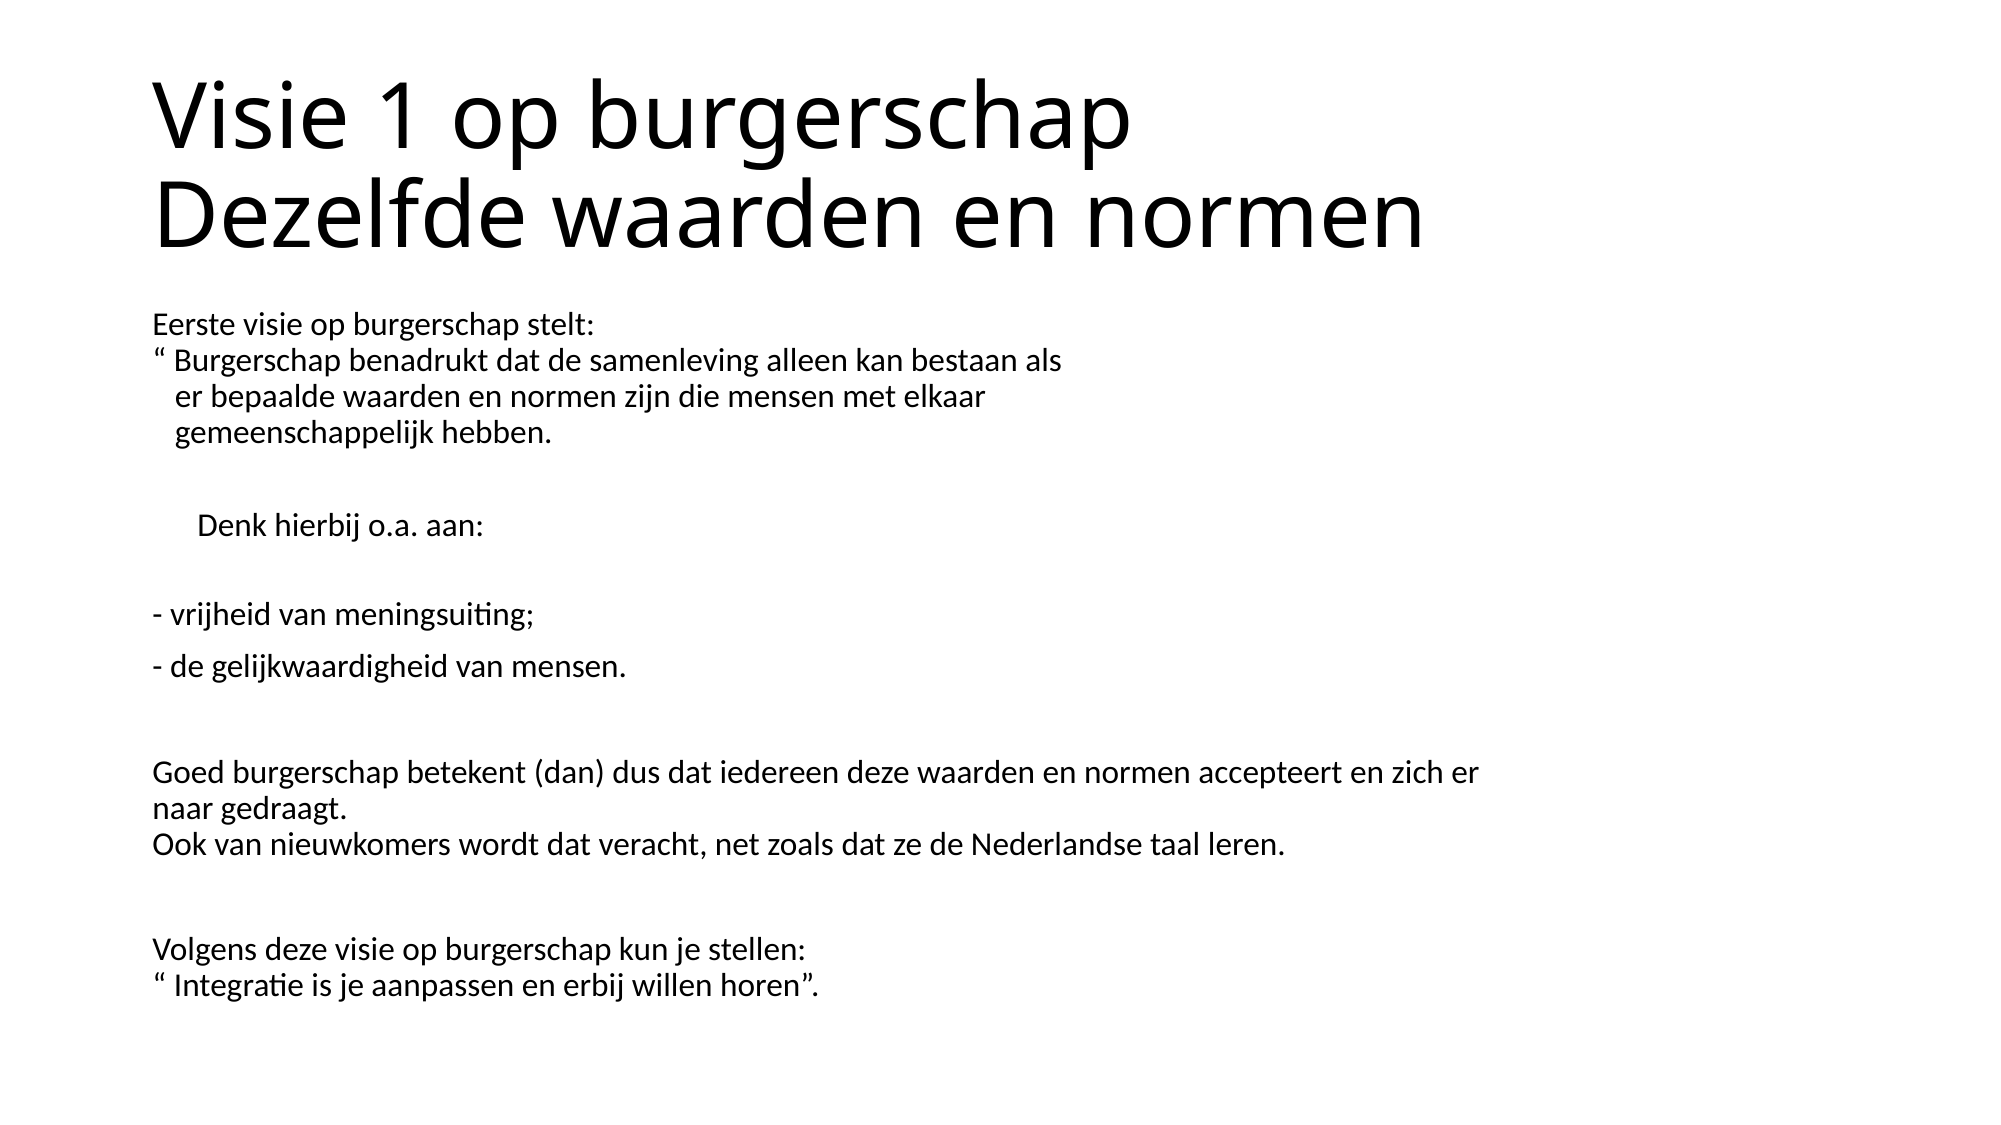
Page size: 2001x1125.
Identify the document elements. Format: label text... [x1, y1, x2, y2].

list Eerste visie op burgerschap stelt: “ Burgerschap benadrukt dat de samenleving alleen kan bestaan als er bepaalde waarden en normen zijn die mensen met elkaar gemeenschappelijk hebben. Denk hierbij o.a. aan: - vrijheid van meningsuiting; - de gelijkwaardigheid van mensen. Goed burgerschap betekent (dan) dus dat iedereen deze waarden en normen accepteert en zich er naar gedraagt. Ook van nieuwkomers wordt dat veracht, net zoals dat ze de Nederlandse taal leren. Volgens deze visie op burgerschap kun je stellen: “ Integratie is je aanpassen en erbij willen horen”. [137, 299, 1863, 1014]
title Visie 1 op burgerschap Dezelfde waarden en normen [137, 59, 1863, 278]
